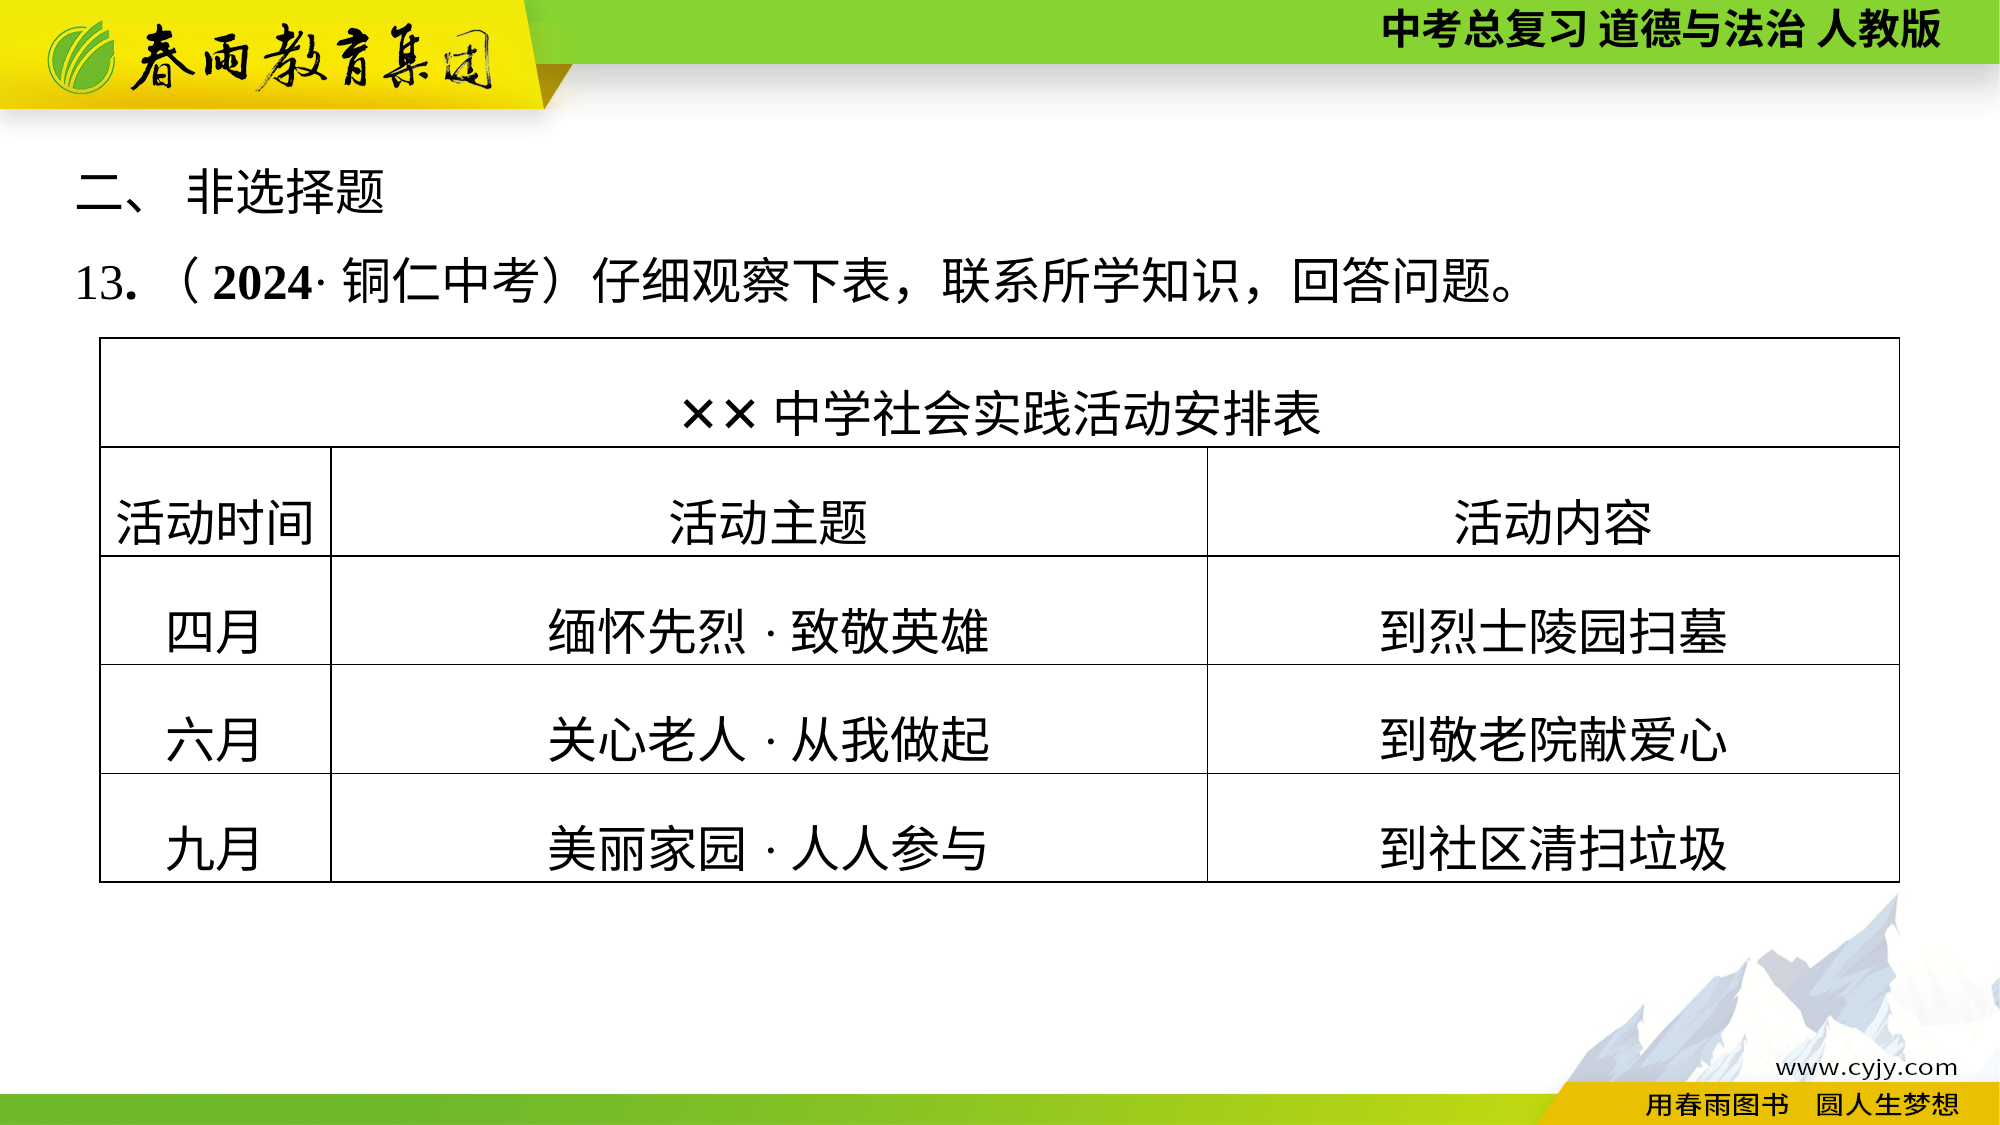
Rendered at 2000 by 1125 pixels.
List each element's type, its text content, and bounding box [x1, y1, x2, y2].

table_cell 到社区清扫垃圾 [1208, 774, 1899, 881]
table_cell 关心老人·从我做起 [332, 665, 1207, 773]
table_cell 到烈士陵园扫墓 [1208, 557, 1899, 664]
table_cell 四月 [101, 557, 330, 664]
table_cell 活动主题 [332, 448, 1207, 555]
list 二、 非选择题 13.（2024·铜仁中考）仔细观察下表，联系所学知识，回答问题。 [59, 122, 1944, 308]
picture [0, 0, 2000, 1125]
table_cell 缅怀先烈·致敬英雄 [332, 557, 1207, 664]
table_cell 六月 [101, 665, 330, 773]
table_cell 九月 [101, 774, 330, 881]
table_cell 活动内容 [1208, 448, 1899, 555]
table_cell 活动时间 [101, 448, 330, 555]
table_header ✕✕中学社会实践活动安排表 [101, 339, 1899, 446]
table_cell 到敬老院献爱心 [1208, 665, 1899, 773]
table_cell 美丽家园·人人参与 [332, 774, 1207, 881]
